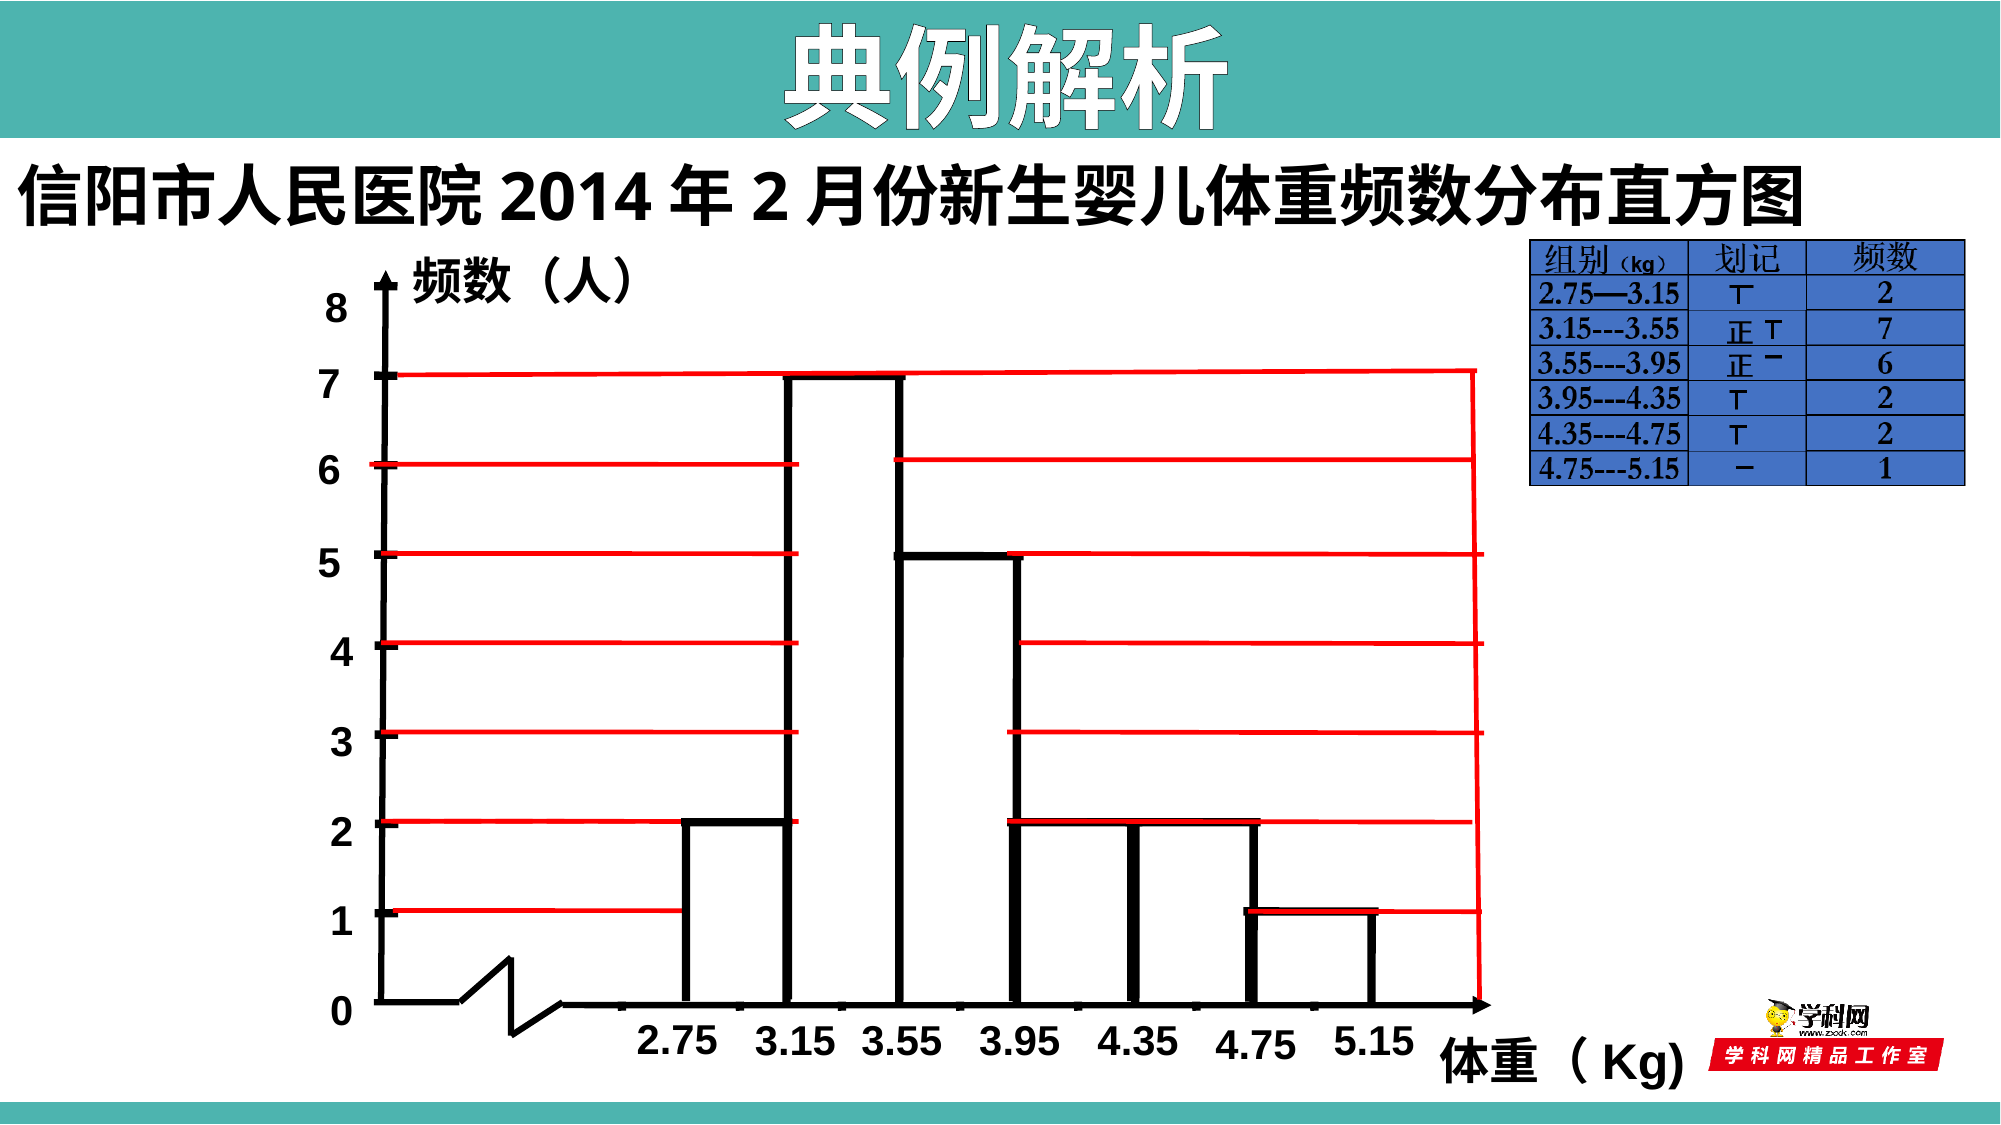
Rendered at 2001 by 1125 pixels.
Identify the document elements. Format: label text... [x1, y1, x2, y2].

text_box 典例解析 [765, 0, 1247, 150]
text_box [291, 242, 1709, 1093]
text_box 信阳市人民医院2014年2月份新生婴儿体重频数分布直方图 [1, 146, 1834, 241]
picture [0, 1, 2001, 1124]
